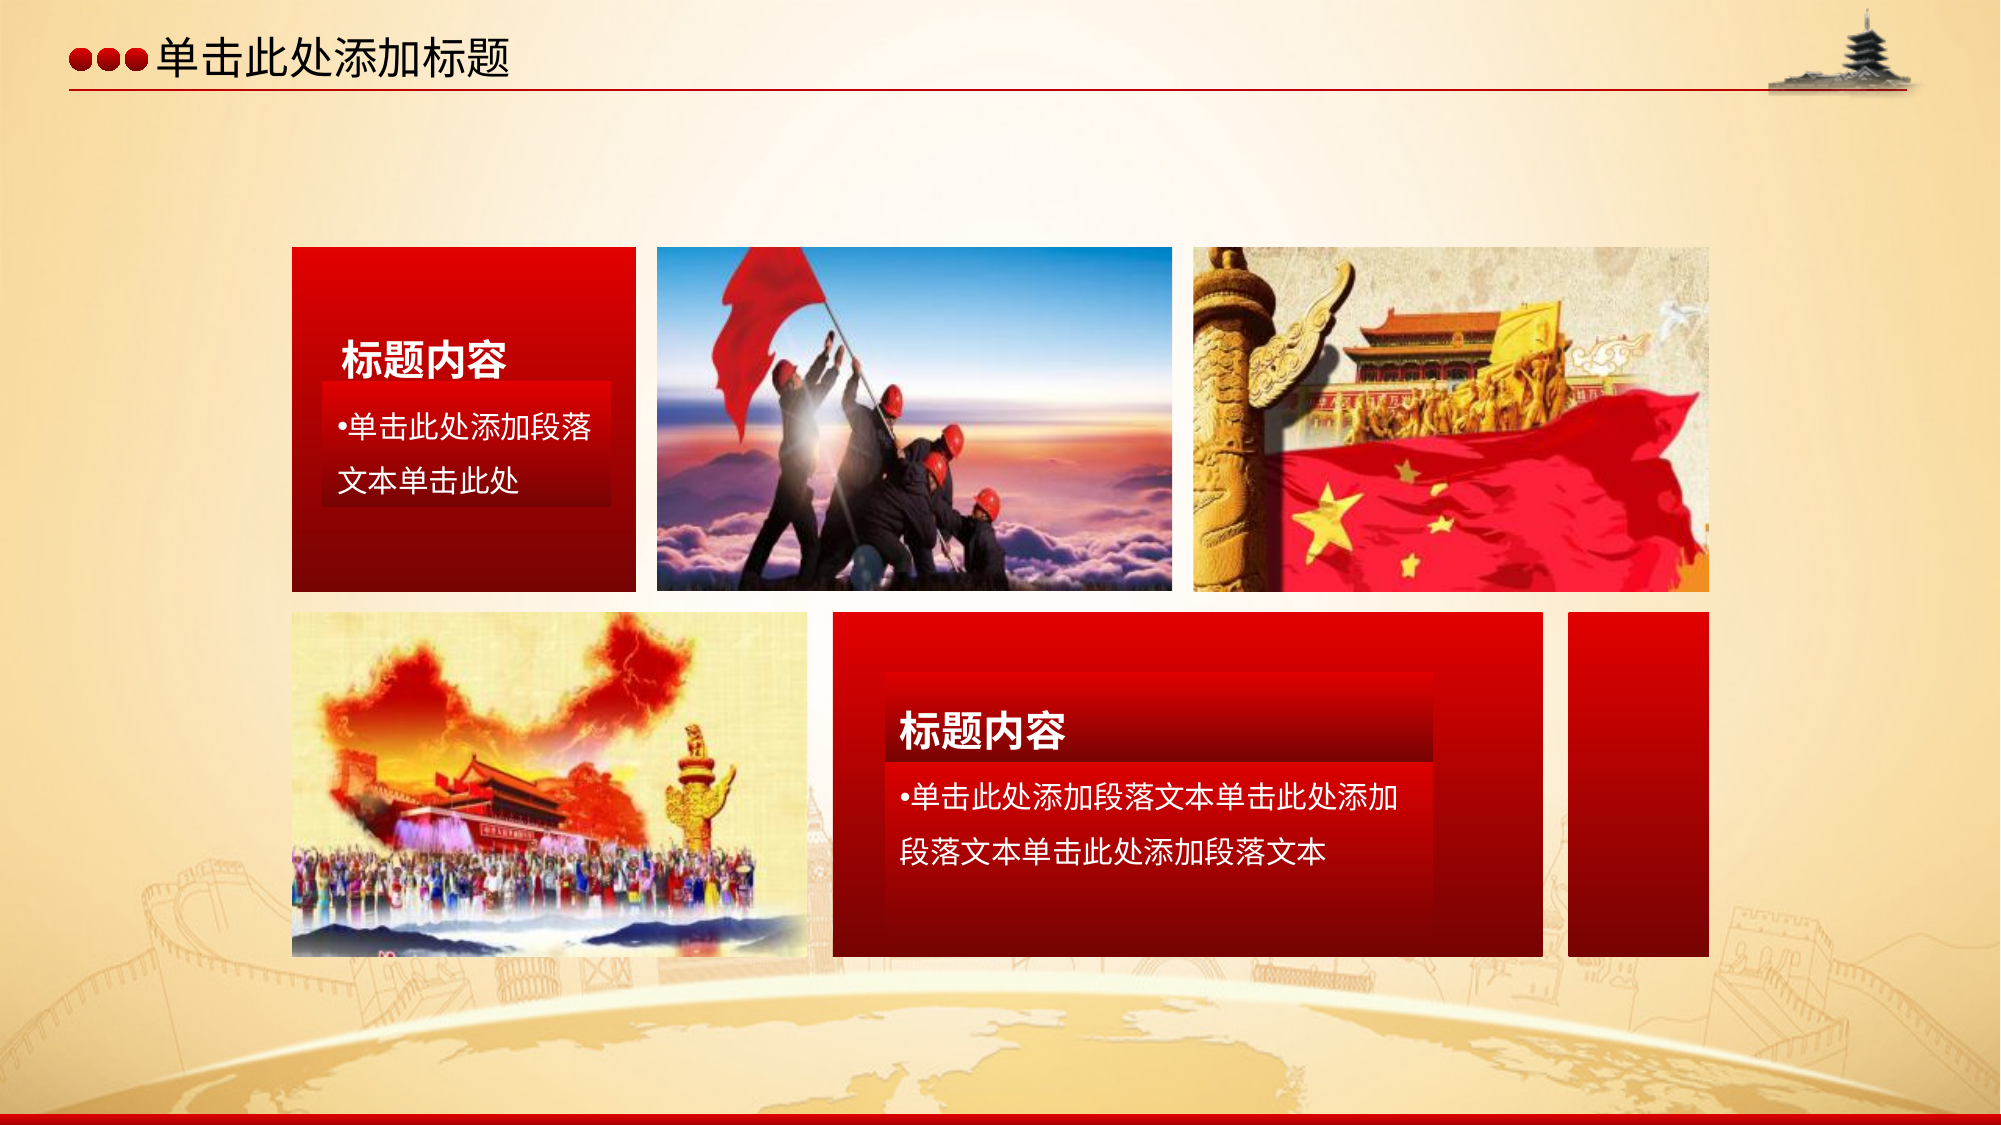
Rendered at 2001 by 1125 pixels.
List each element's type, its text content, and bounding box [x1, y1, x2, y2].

picture [0, 0, 2001, 1125]
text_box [291, 247, 636, 592]
text_box [1568, 612, 1709, 957]
text_box [657, 247, 1173, 591]
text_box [832, 612, 1543, 957]
text_box [123, 46, 150, 72]
text_box [292, 612, 808, 957]
text_box 标题内容 [636, 301, 875, 392]
text_box [96, 46, 122, 72]
text_box [0, 1114, 2000, 1125]
text_box [68, 46, 94, 72]
text_box [1193, 247, 1709, 592]
text_box 单击此处添加标题 [155, 30, 512, 84]
